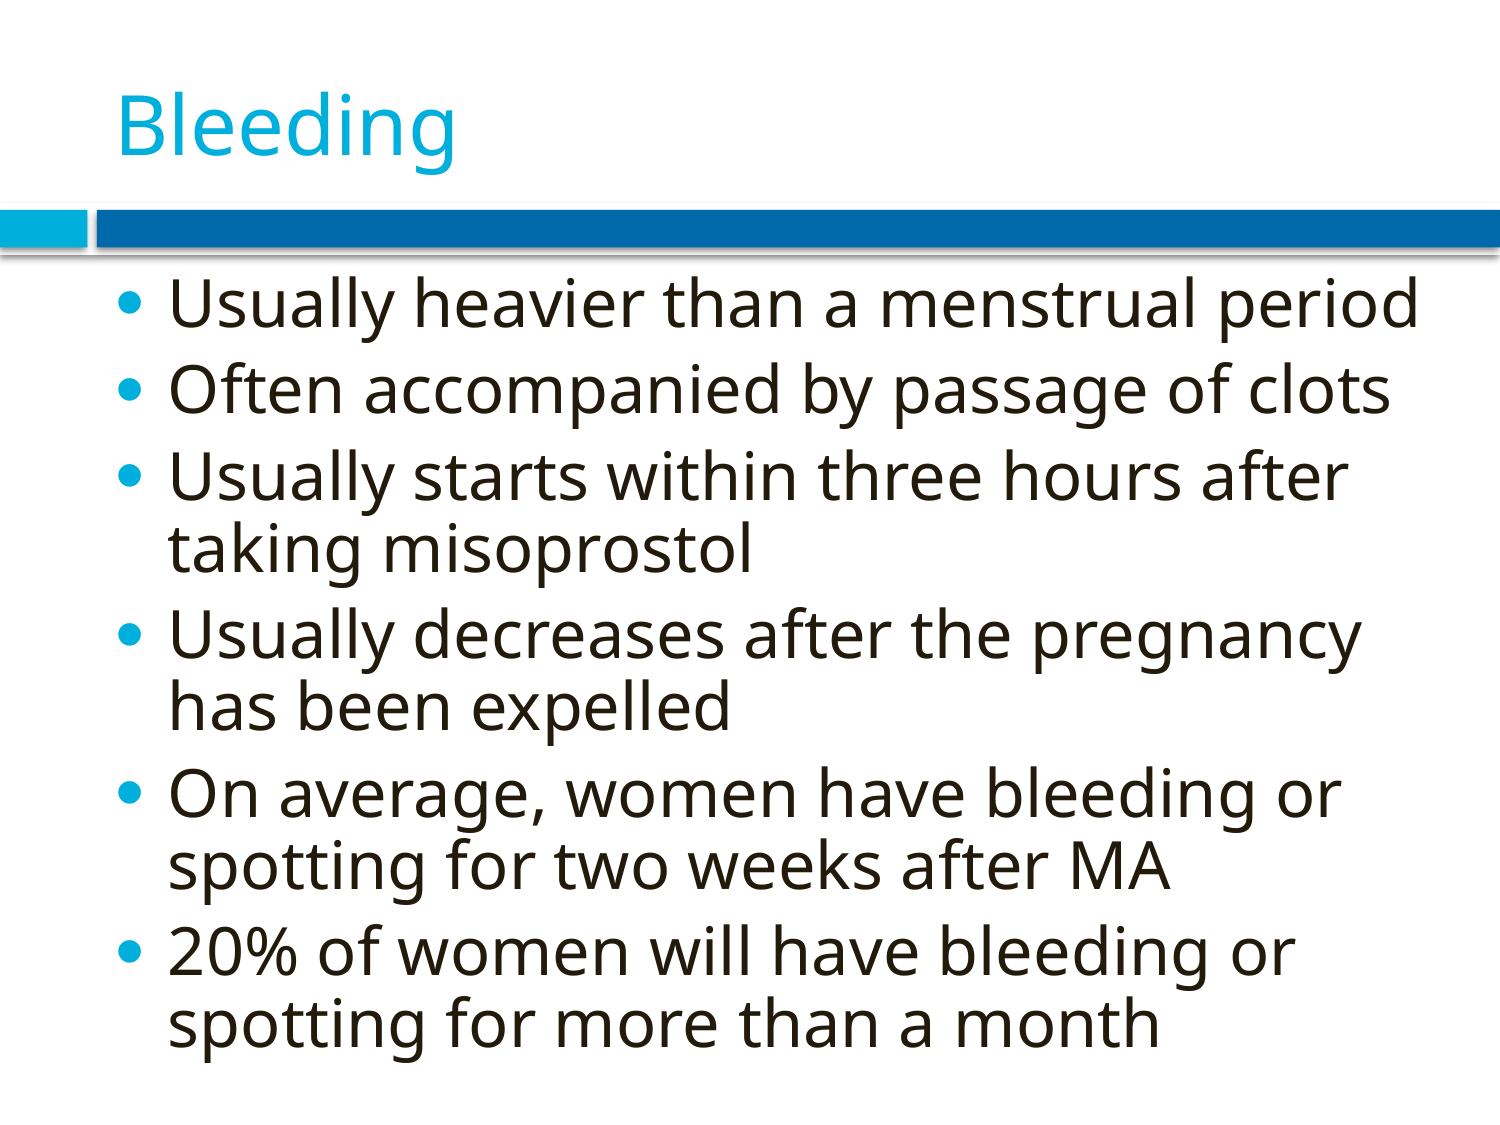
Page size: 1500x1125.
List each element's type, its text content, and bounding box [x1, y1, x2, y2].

title Bleeding [99, 37, 1438, 200]
list Usually heavier than a menstrual period Often accompanied by passage of clots Usually starts within three hours after taking misoprostol Usually decreases after the pregnancy has been expelled On average, women have bleeding or spotting for two weeks after MA 20% of women will have bleeding or spotting for more than a month [100, 262, 1438, 1075]
